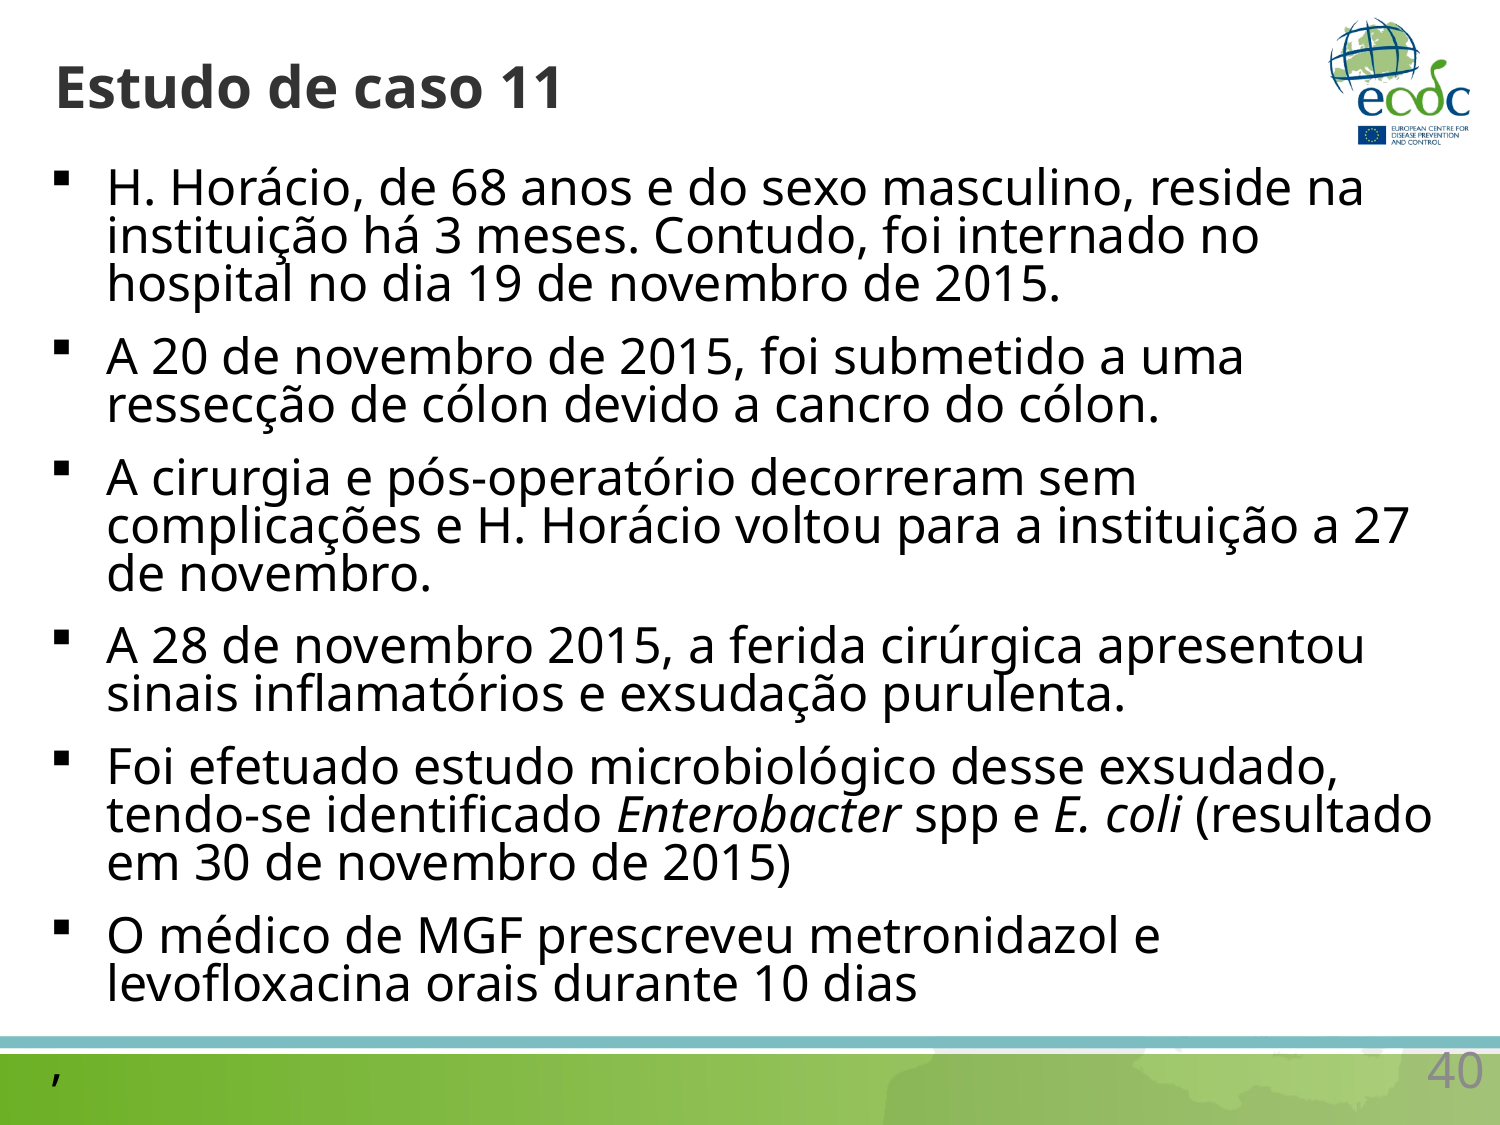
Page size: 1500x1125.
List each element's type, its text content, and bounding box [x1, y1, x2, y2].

title Estudo de caso 11 [54, 58, 1405, 152]
picture [1328, 17, 1473, 148]
list H. Horácio, de 68 anos e do sexo masculino, reside na instituição há 3 meses. Contudo, foi internado no hospital no dia 19 de novembro de 2015. A 20 de novembro de 2015, foi submetido a uma ressecção de cólon devido a cancro do cólon. A cirurgia e pós-operatório decorreram sem complicações e H. Horácio voltou para a instituição a 27 de novembro. A 28 de novembro 2015, a ferida cirúrgica apresentou sinais inflamatórios e exsudação purulenta. Foi efetuado estudo microbiológico desse exsudado, tendo-se identificado Enterobacter spp e E. coli (resultado em 30 de novembro de 2015) O médico de MGF prescreveu metronidazol e levofloxacina orais durante 10 dias , [49, 166, 1450, 1015]
picture [0, 1036, 1500, 1125]
slide_number 40 [1149, 1042, 1500, 1103]
